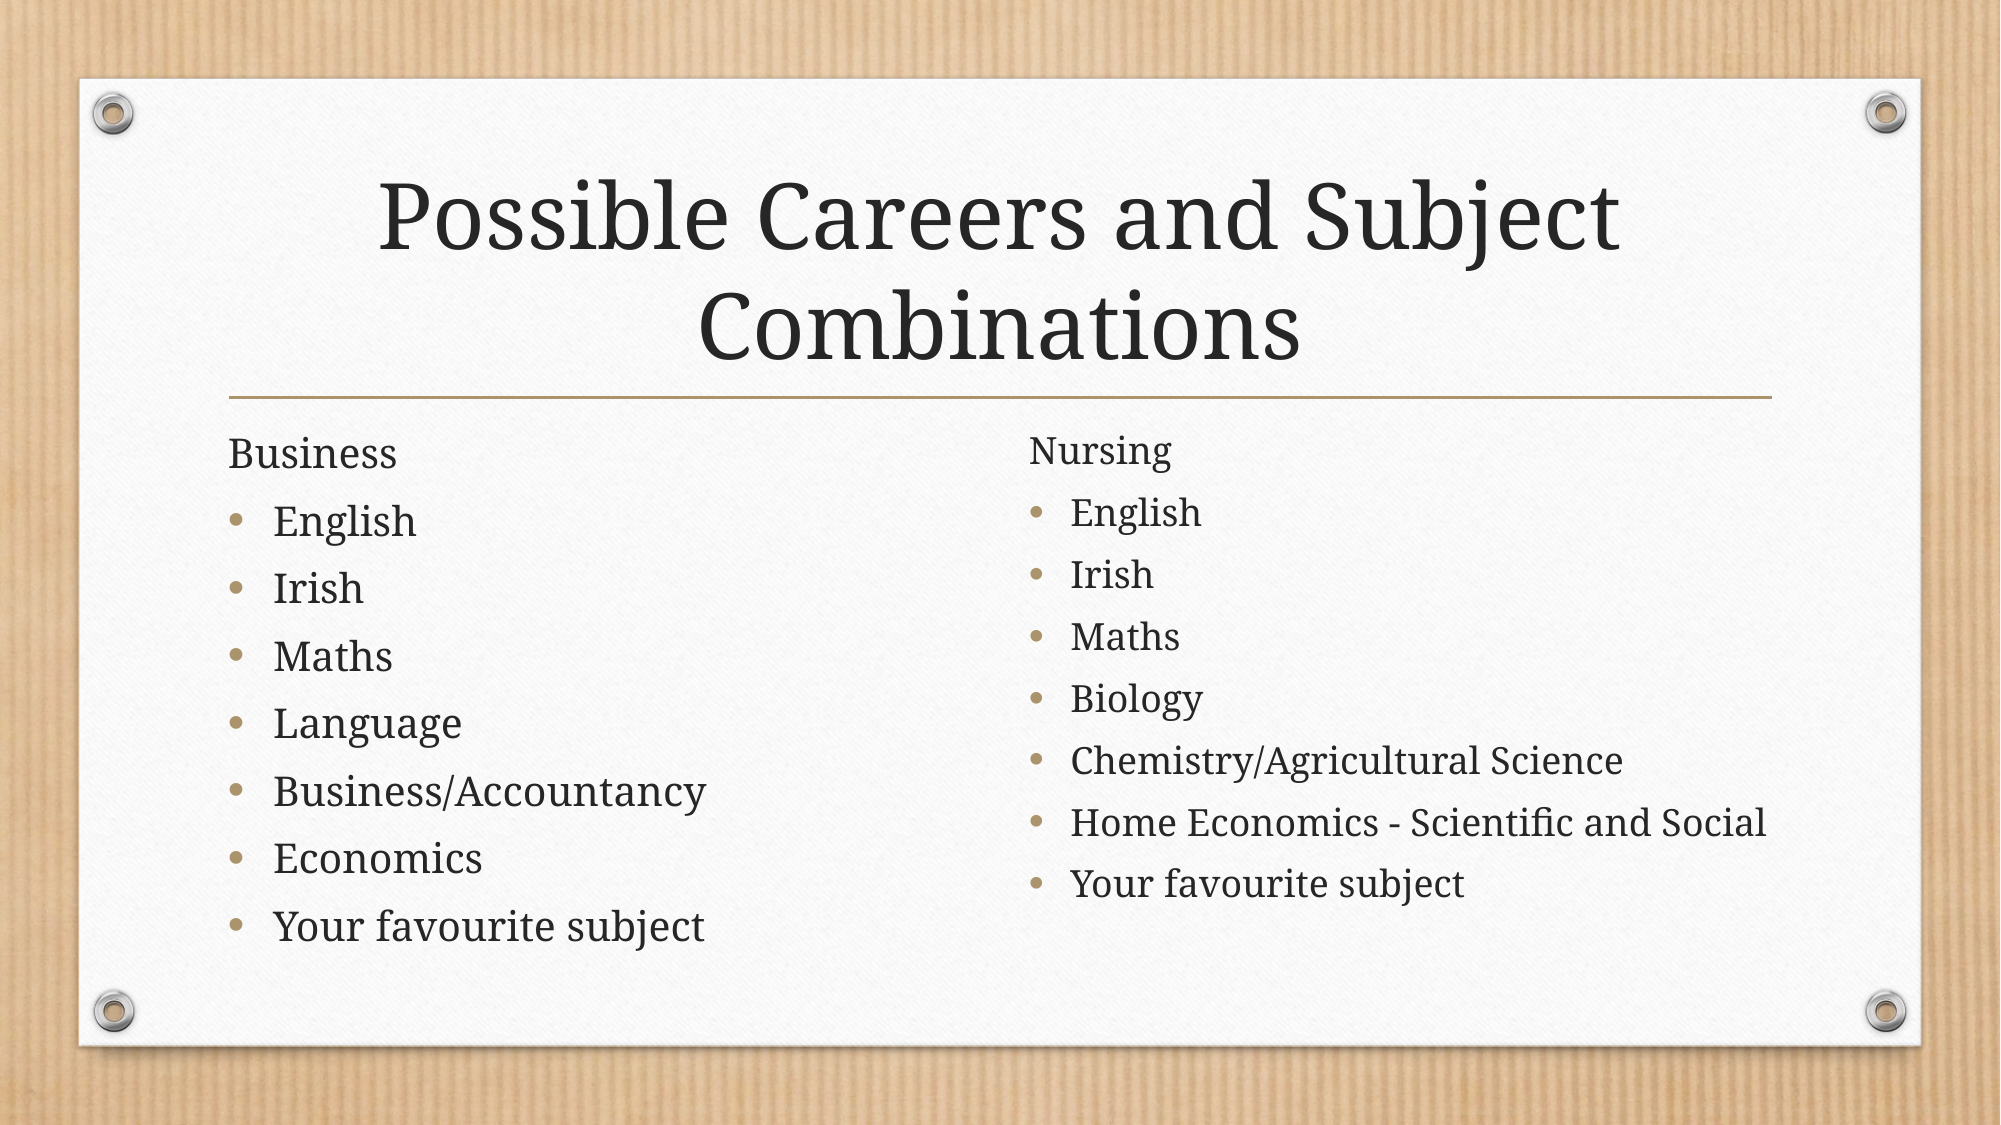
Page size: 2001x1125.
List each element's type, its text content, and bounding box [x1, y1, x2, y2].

picture [0, 0, 2001, 1125]
title Possible Careers and Subject Combinations [212, 161, 1788, 375]
list Business English Irish Maths Language Business/Accountancy Economics Your favourite subject [213, 420, 987, 963]
list Nursing English Irish Maths Biology Chemistry/Agricultural Science Home Economics - Scientific and Social Your favourite subject [1013, 420, 1788, 963]
